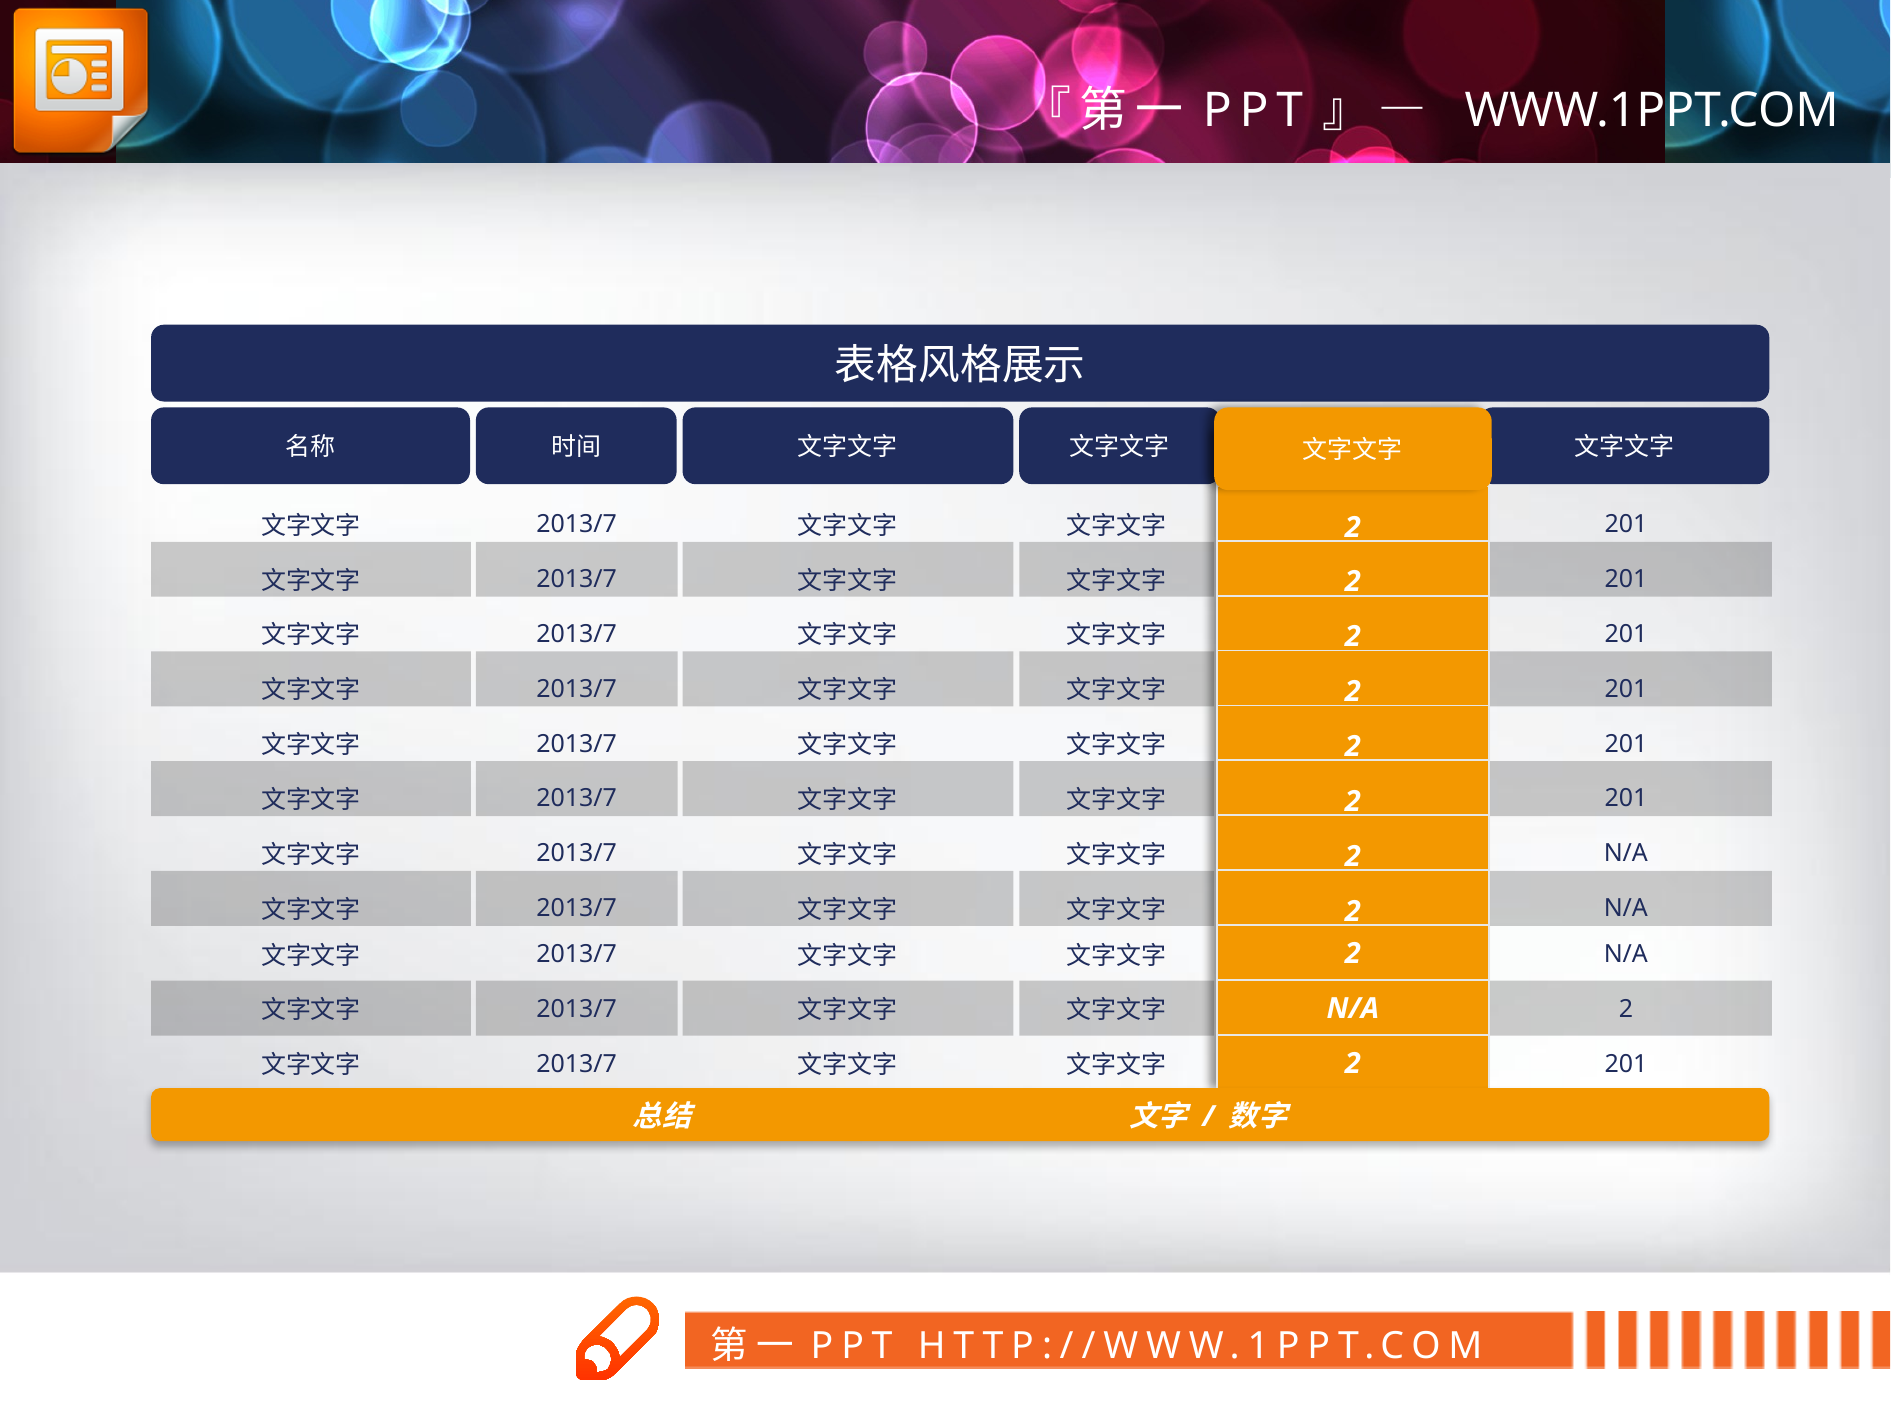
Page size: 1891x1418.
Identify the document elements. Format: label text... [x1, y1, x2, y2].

table_cell 文字文字 [683, 487, 1013, 542]
table_cell 2013/7 [476, 926, 678, 981]
table_cell 文字文字 [1019, 651, 1203, 706]
table_cell 201 [1490, 1036, 1772, 1090]
text_box 名称 [148, 405, 473, 487]
table_cell 文字文字 [151, 706, 471, 761]
table_cell N/A [1490, 816, 1772, 871]
table_cell 2 [1218, 816, 1488, 869]
table_header [151, 481, 161, 487]
table_cell 2 [1218, 926, 1488, 979]
table_cell 文字文字 [683, 1036, 1013, 1085]
table_cell 文字文字 [683, 706, 1013, 761]
table_cell 201 [1490, 761, 1772, 816]
table_cell 2013/7 [476, 597, 678, 651]
text_box 文字文字 [684, 405, 1012, 410]
table_cell 文字文字 [683, 981, 1013, 1036]
table_header [1759, 476, 1772, 487]
table_cell 文字文字 [1019, 597, 1203, 651]
table_header [683, 410, 1013, 487]
table_cell 2 [1218, 1036, 1488, 1085]
table_cell 2013/7 [476, 1036, 678, 1085]
table_header [460, 479, 471, 487]
table_cell 文字文字 [151, 871, 471, 926]
table_cell 2 [1218, 651, 1488, 705]
picture [0, 0, 1891, 1275]
table_cell 2013/7 [476, 816, 678, 871]
table_cell 文字文字 [151, 597, 471, 651]
text_box 文字文字 [1212, 405, 1494, 493]
table_cell 文字文字 [151, 981, 471, 1036]
table_header [476, 481, 486, 487]
table_cell 2 [1490, 981, 1772, 1036]
table_cell 文字文字 [1019, 981, 1203, 1036]
table_cell 2013/7 [476, 706, 678, 761]
table_cell 文字文字 [683, 651, 1013, 706]
table_cell 文字文字 [683, 597, 1013, 651]
table_header [667, 479, 678, 487]
table_cell 201 [1490, 706, 1772, 761]
text_box 表格风格展示 [148, 322, 1772, 404]
table_cell 文字文字 [1019, 926, 1203, 981]
table_cell 文字文字 [151, 542, 471, 597]
text_box 总结 文字 / 数字 [148, 1085, 1772, 1144]
table_cell 文字文字 [1019, 761, 1203, 816]
table_cell 文字文字 [1019, 487, 1203, 542]
table_cell 文字文字 [151, 926, 471, 981]
table_cell 2 [1218, 706, 1488, 759]
table_cell 201 [1490, 651, 1772, 706]
table_cell 文字文字 [1019, 816, 1203, 871]
table_cell 2 [1218, 491, 1488, 540]
text_box 文字文字 [1021, 405, 1207, 410]
table_cell 文字文字 [1019, 706, 1203, 761]
text_box 文字文字 [1488, 405, 1772, 487]
table_cell 201 [1490, 542, 1772, 597]
table_cell 2 [1218, 871, 1488, 924]
table_cell 文字文字 [151, 487, 471, 542]
table_cell 文字文字 [151, 816, 471, 871]
table_cell N/A [1490, 871, 1772, 926]
table_cell 文字文字 [151, 651, 471, 706]
table_cell 2013/7 [476, 651, 678, 706]
table_cell 2013/7 [476, 487, 678, 542]
table_cell 201 [1490, 597, 1772, 651]
table_cell 2013/7 [476, 981, 678, 1036]
table_cell 文字文字 [683, 926, 1013, 981]
table_cell 2 [1218, 542, 1488, 595]
table_cell 2013/7 [476, 871, 678, 926]
table_cell 文字文字 [1019, 542, 1203, 597]
table_cell 文字文字 [1019, 871, 1203, 926]
table_cell 文字文字 [683, 816, 1013, 871]
table_cell 文字文字 [683, 542, 1013, 597]
table_cell 2013/7 [476, 761, 678, 816]
table_cell 2013/7 [476, 542, 678, 597]
table_cell N/A [1218, 981, 1488, 1034]
table_cell 文字文字 [151, 1036, 471, 1089]
table_cell 文字文字 [1019, 1036, 1204, 1085]
table_cell 文字文字 [683, 871, 1013, 926]
table_cell 2 [1218, 597, 1488, 650]
table_cell N/A [1490, 926, 1772, 981]
table_cell 文字文字 [683, 761, 1013, 816]
table_cell 2 [1218, 761, 1488, 814]
picture [685, 1311, 1891, 1369]
table_cell 201 [1490, 487, 1772, 542]
text_box 时间 [473, 405, 679, 487]
table_cell 文字文字 [151, 761, 471, 816]
table_header [1019, 410, 1203, 487]
